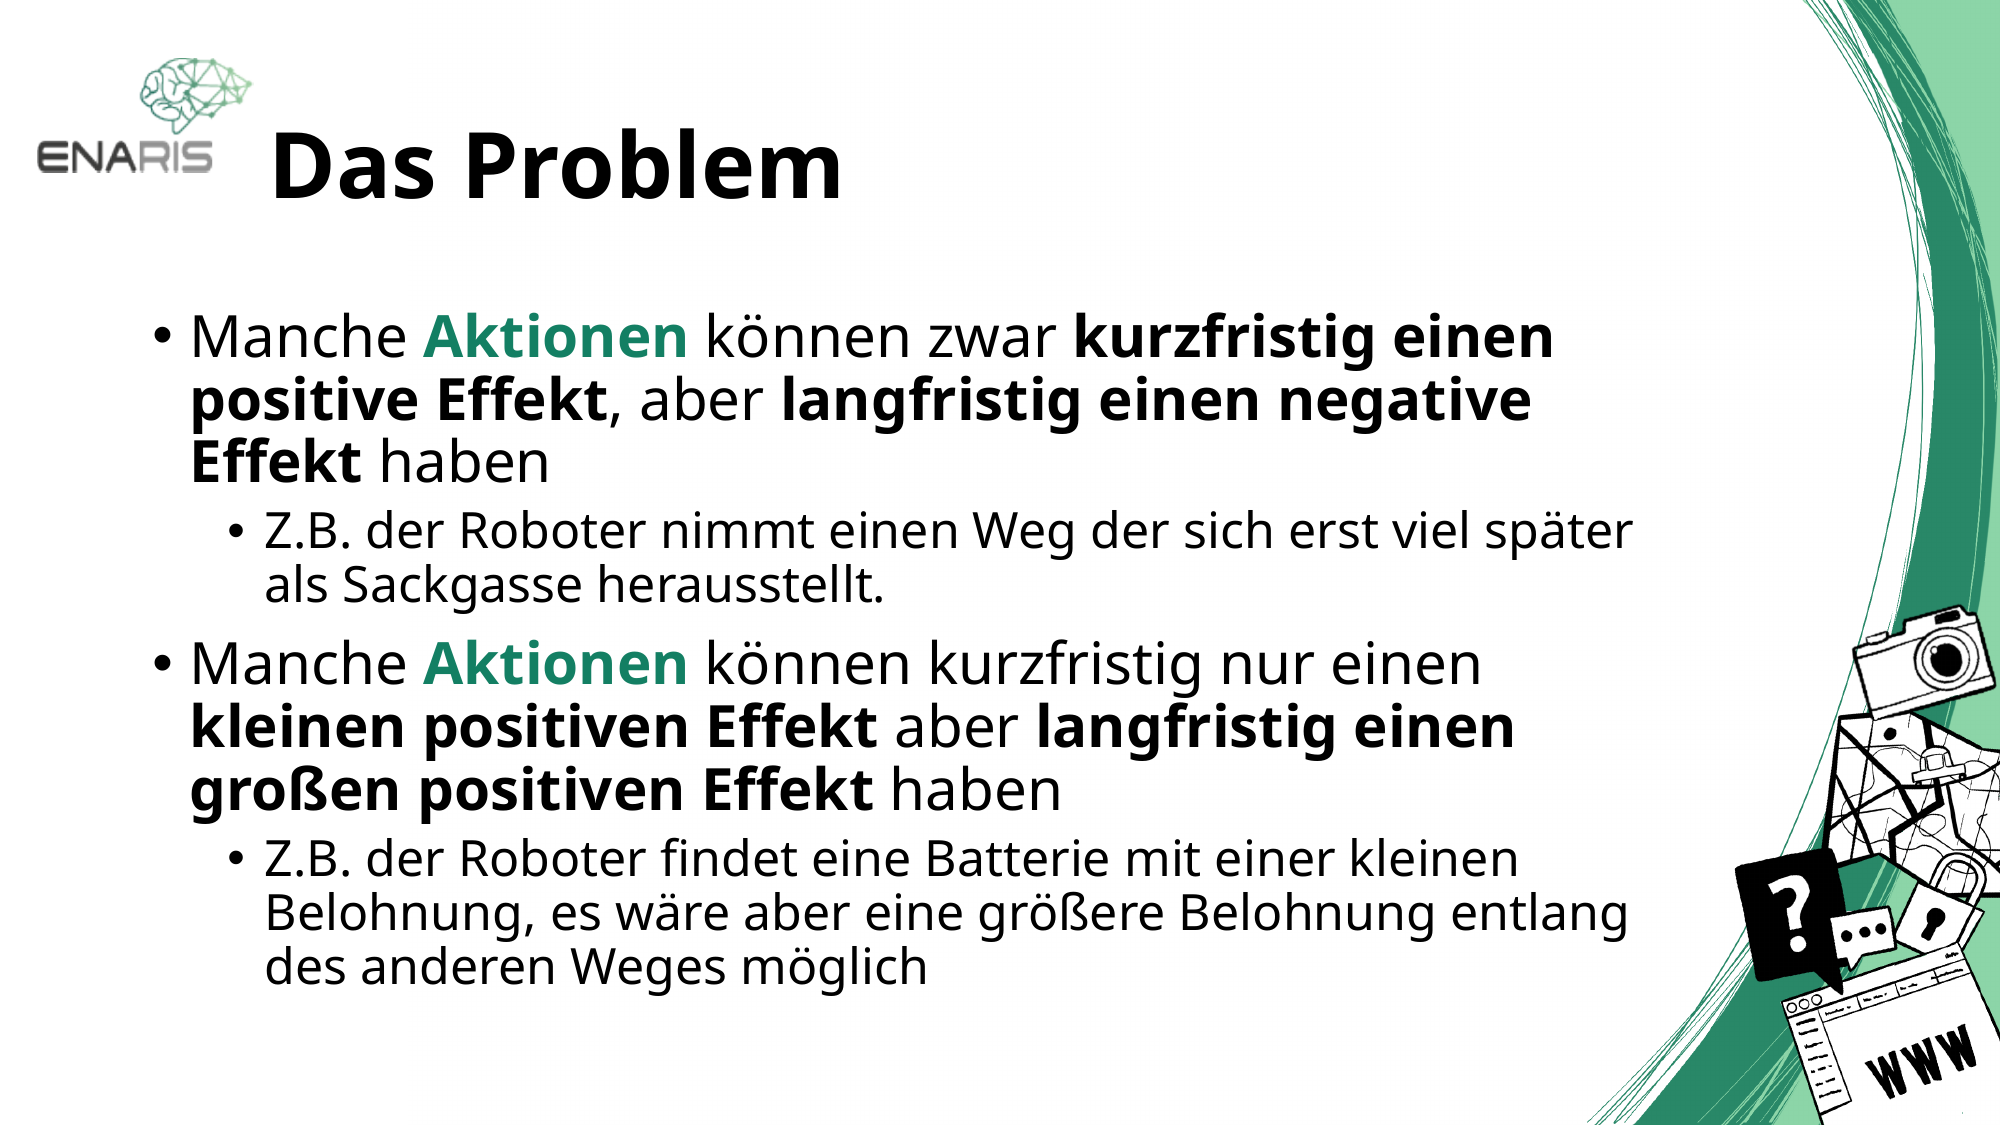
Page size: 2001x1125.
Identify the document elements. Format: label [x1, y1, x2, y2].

picture [37, 58, 254, 173]
picture [408, 0, 2000, 1125]
title [253, 59, 1863, 278]
list [137, 299, 1728, 1014]
